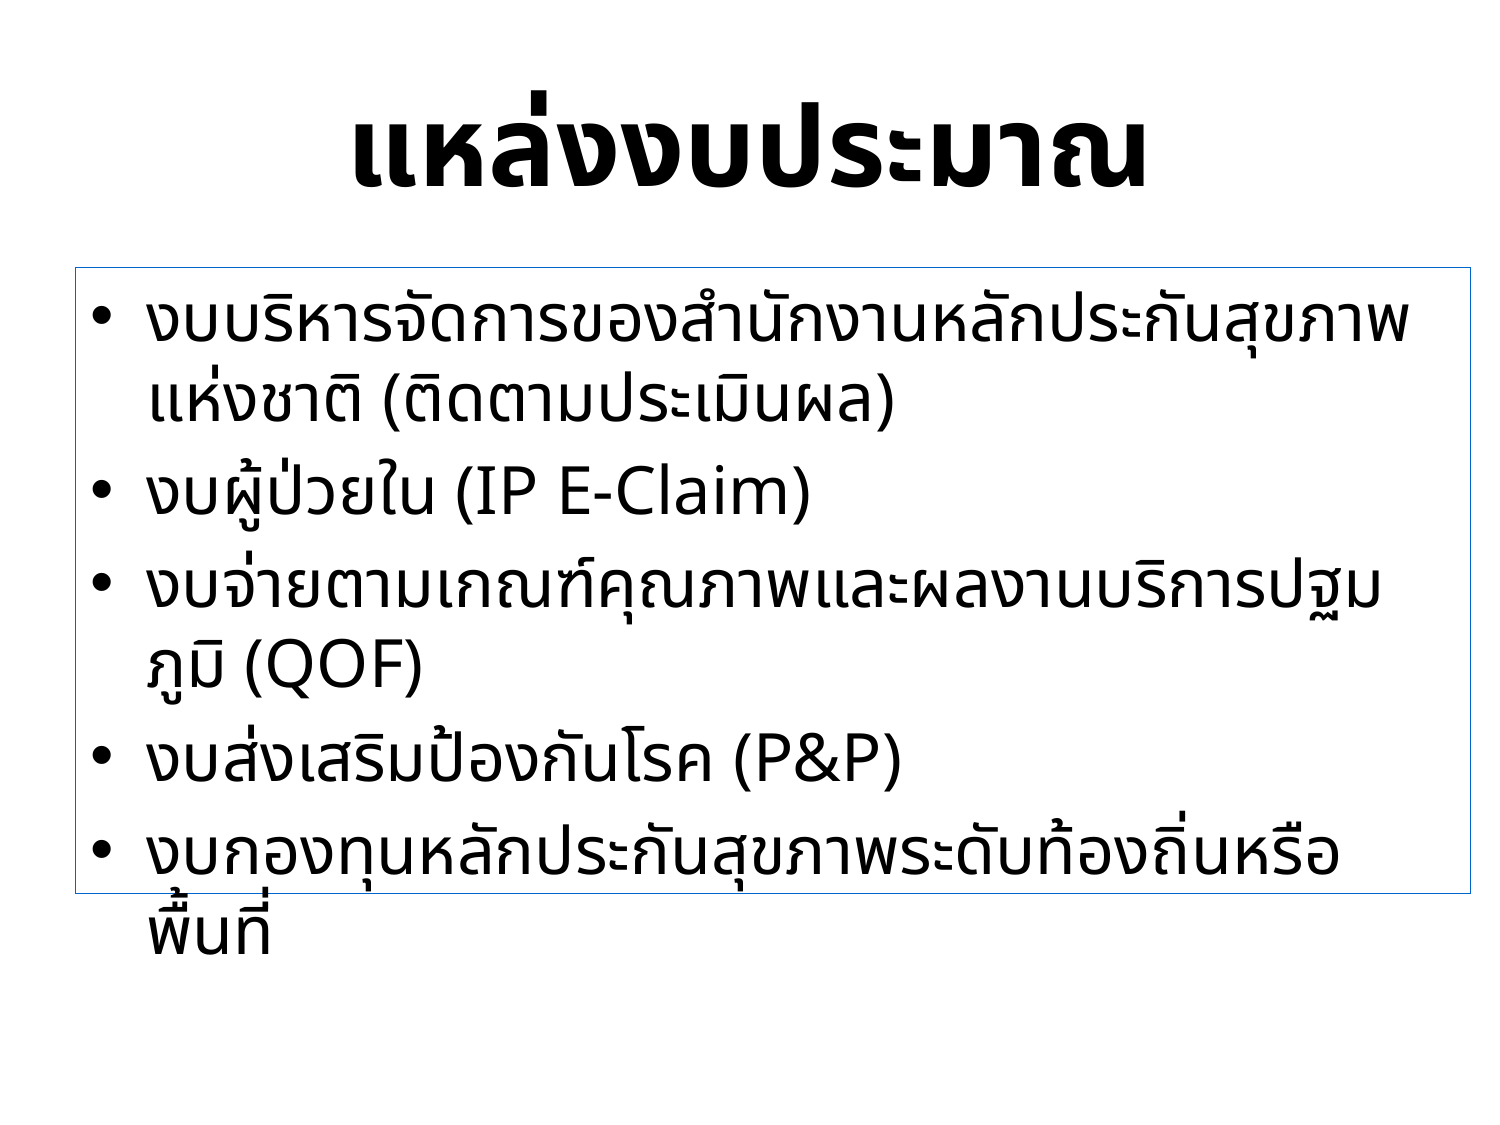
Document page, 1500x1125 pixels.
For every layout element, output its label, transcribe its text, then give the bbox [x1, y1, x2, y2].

list งบบริหารจัดการของสำนักงานหลักประกันสุขภาพแห่งชาติ (ติดตามประเมินผล) งบผู้ป่วยใน (IP E-Claim) งบจ่ายตามเกณฑ์คุณภาพและผลงานบริการปฐมภูมิ (QOF) งบส่งเสริมป้องกันโรค (P&P) งบกองทุนหลักประกันสุขภาพระดับท้องถิ่นหรือพื้นที่ [75, 267, 1471, 894]
title แหล่งงบประมาณ [75, 51, 1425, 232]
